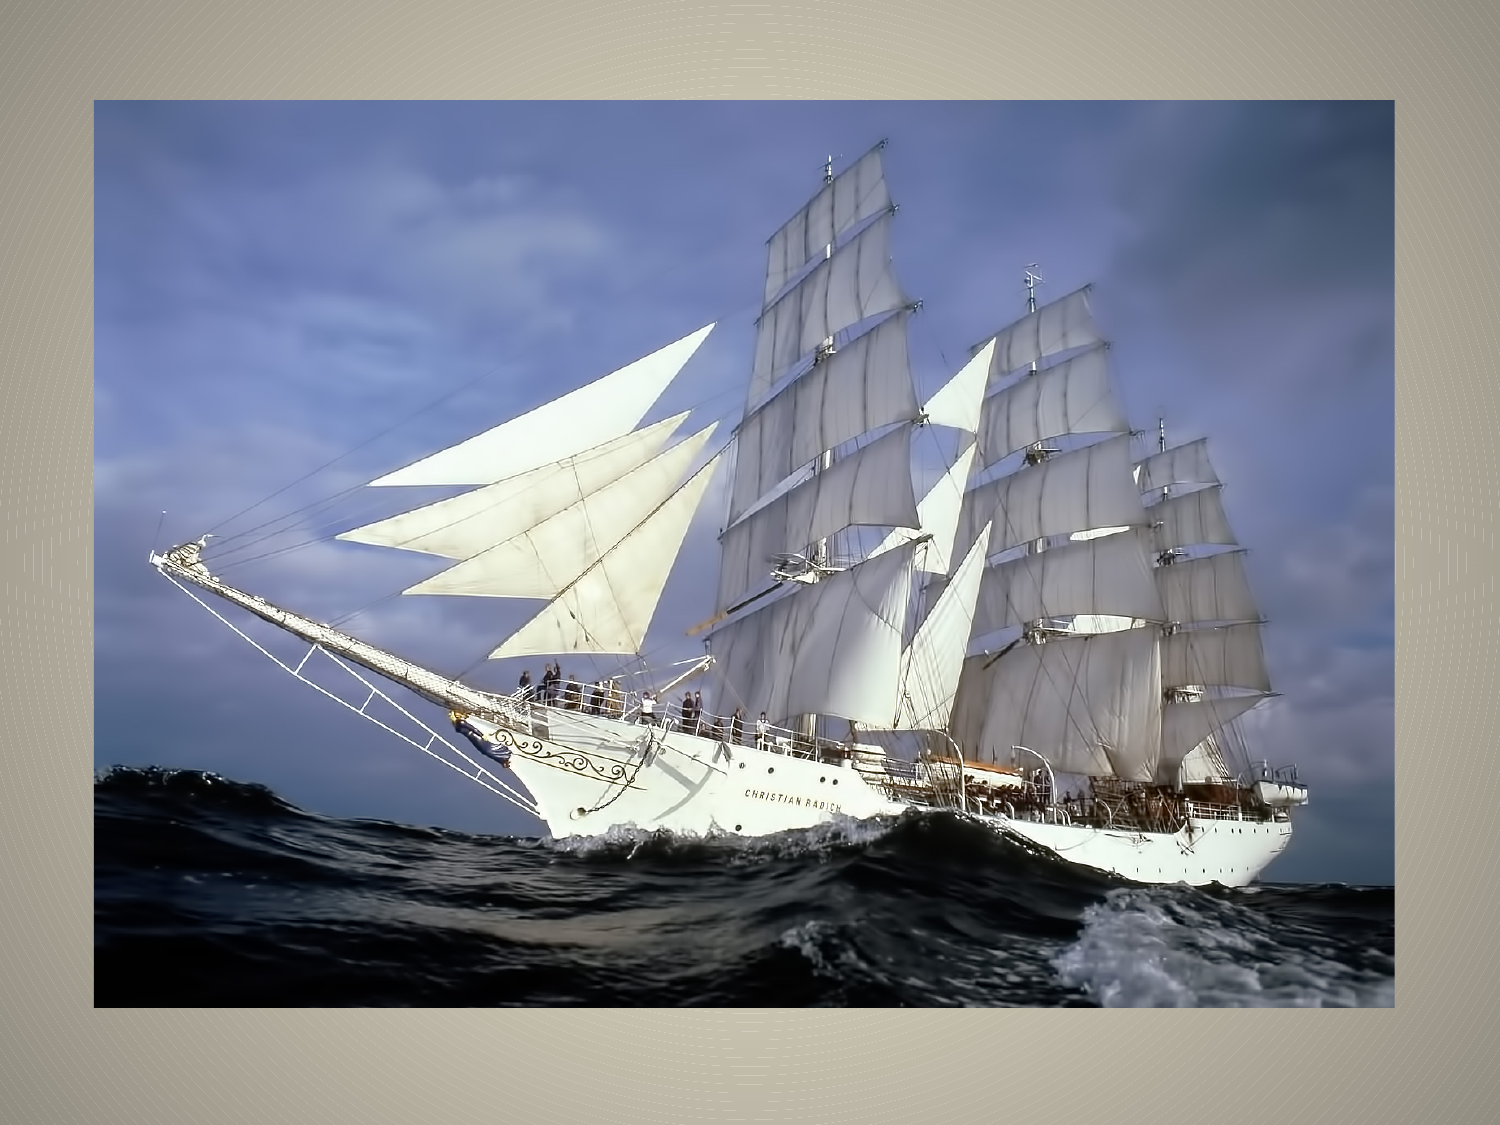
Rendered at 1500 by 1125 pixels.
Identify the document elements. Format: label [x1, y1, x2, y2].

picture [93, 100, 1395, 1008]
